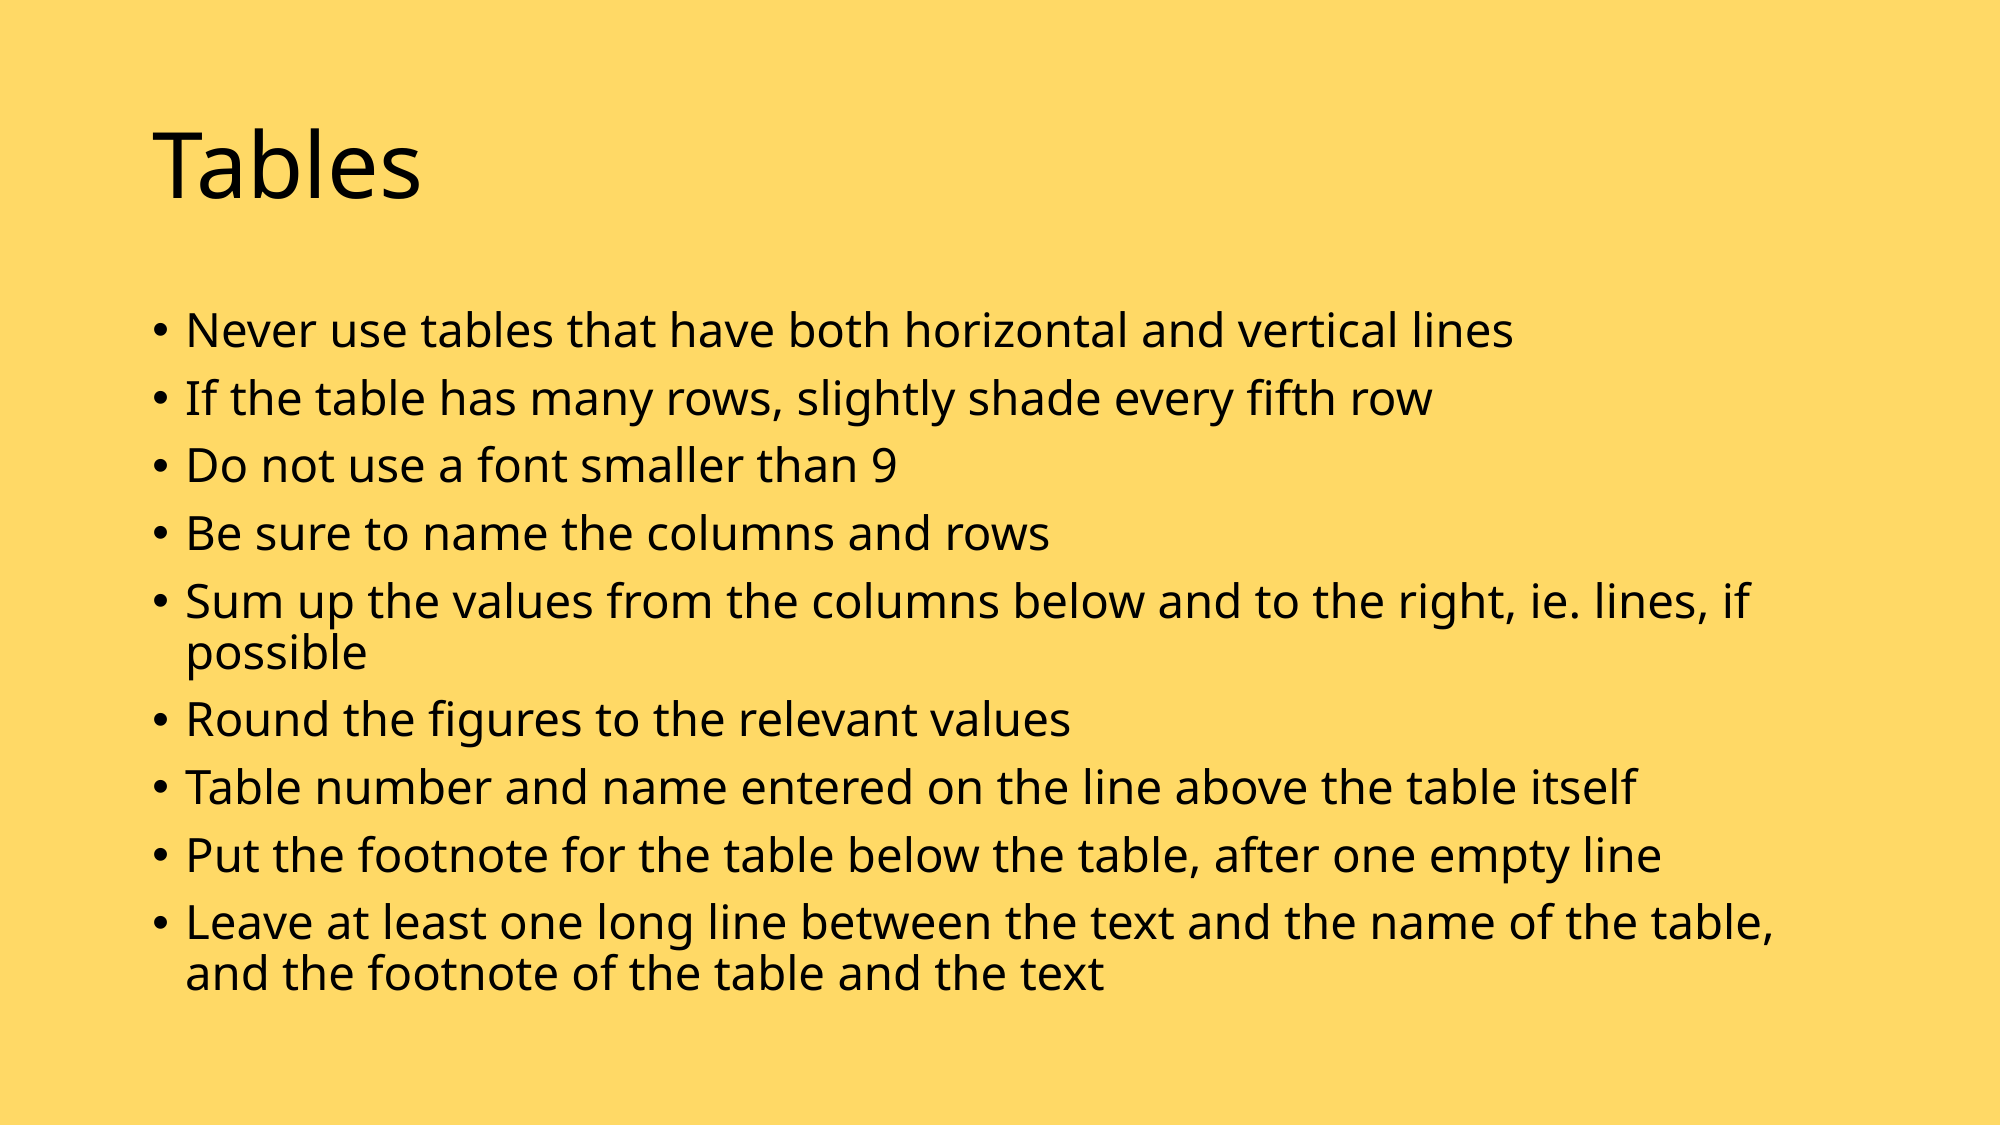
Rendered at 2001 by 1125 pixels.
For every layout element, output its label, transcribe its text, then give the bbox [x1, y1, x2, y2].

title Tables [137, 59, 1863, 278]
list Never use tables that have both horizontal and vertical lines If the table has many rows, slightly shade every fifth row Do not use a font smaller than 9 Be sure to name the columns and rows Sum up the values from the columns below and to the right, ie. lines, if possible Round the figures to the relevant values Table number and name entered on the line above the table itself Put the footnote for the table below the table, after one empty line Leave at least one long line between the text and the name of the table, and the footnote of the table and the text [137, 299, 1863, 1014]
